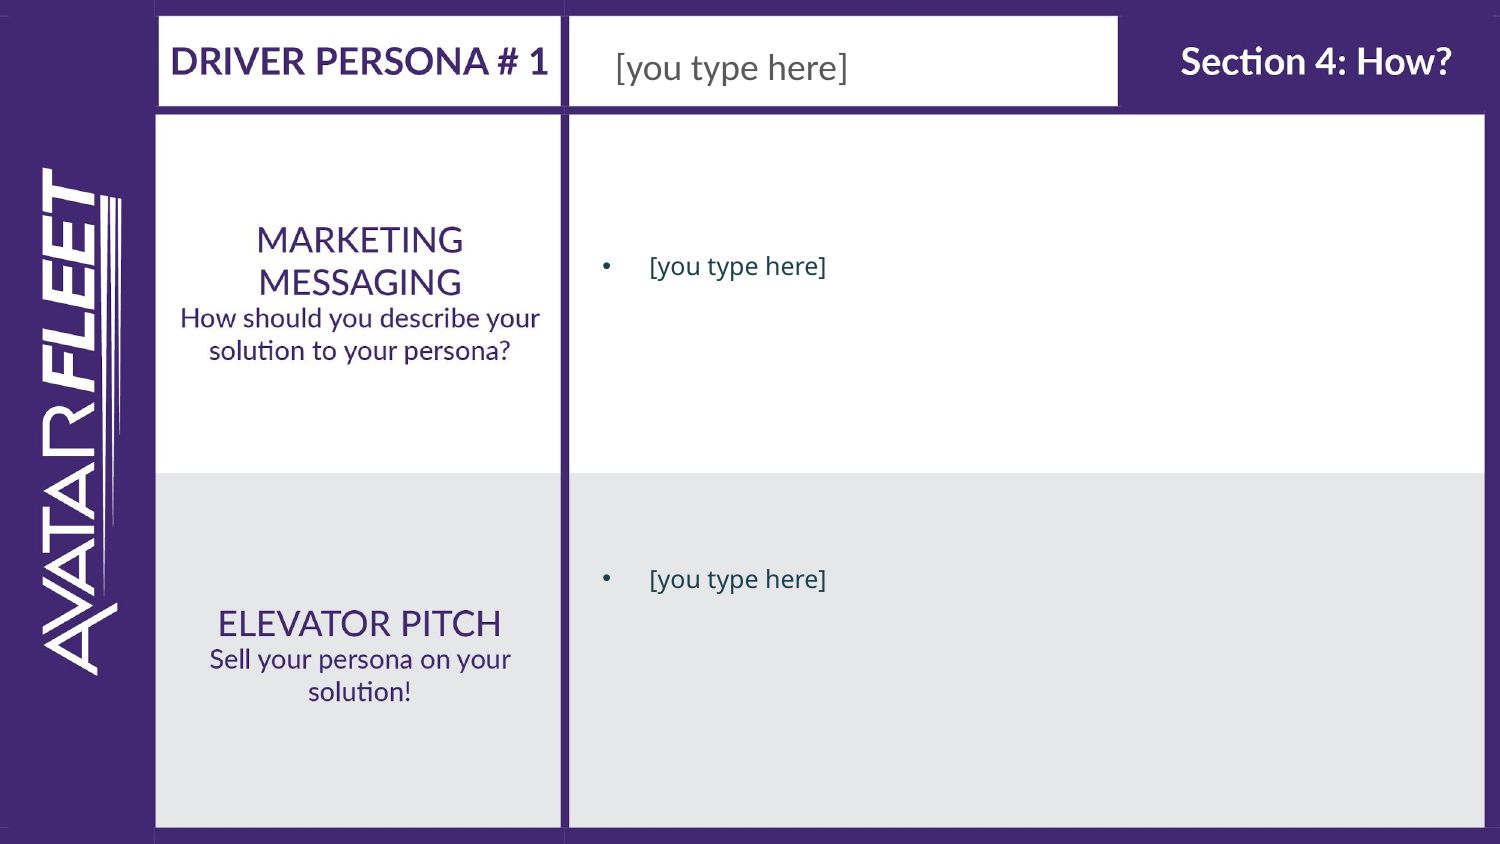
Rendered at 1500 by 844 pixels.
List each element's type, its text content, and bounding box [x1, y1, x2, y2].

text_box [you type here] [587, 234, 1425, 288]
text_box [you type here] [599, 35, 1063, 97]
picture [0, 0, 1500, 844]
text_box [you type here] [587, 546, 1425, 600]
